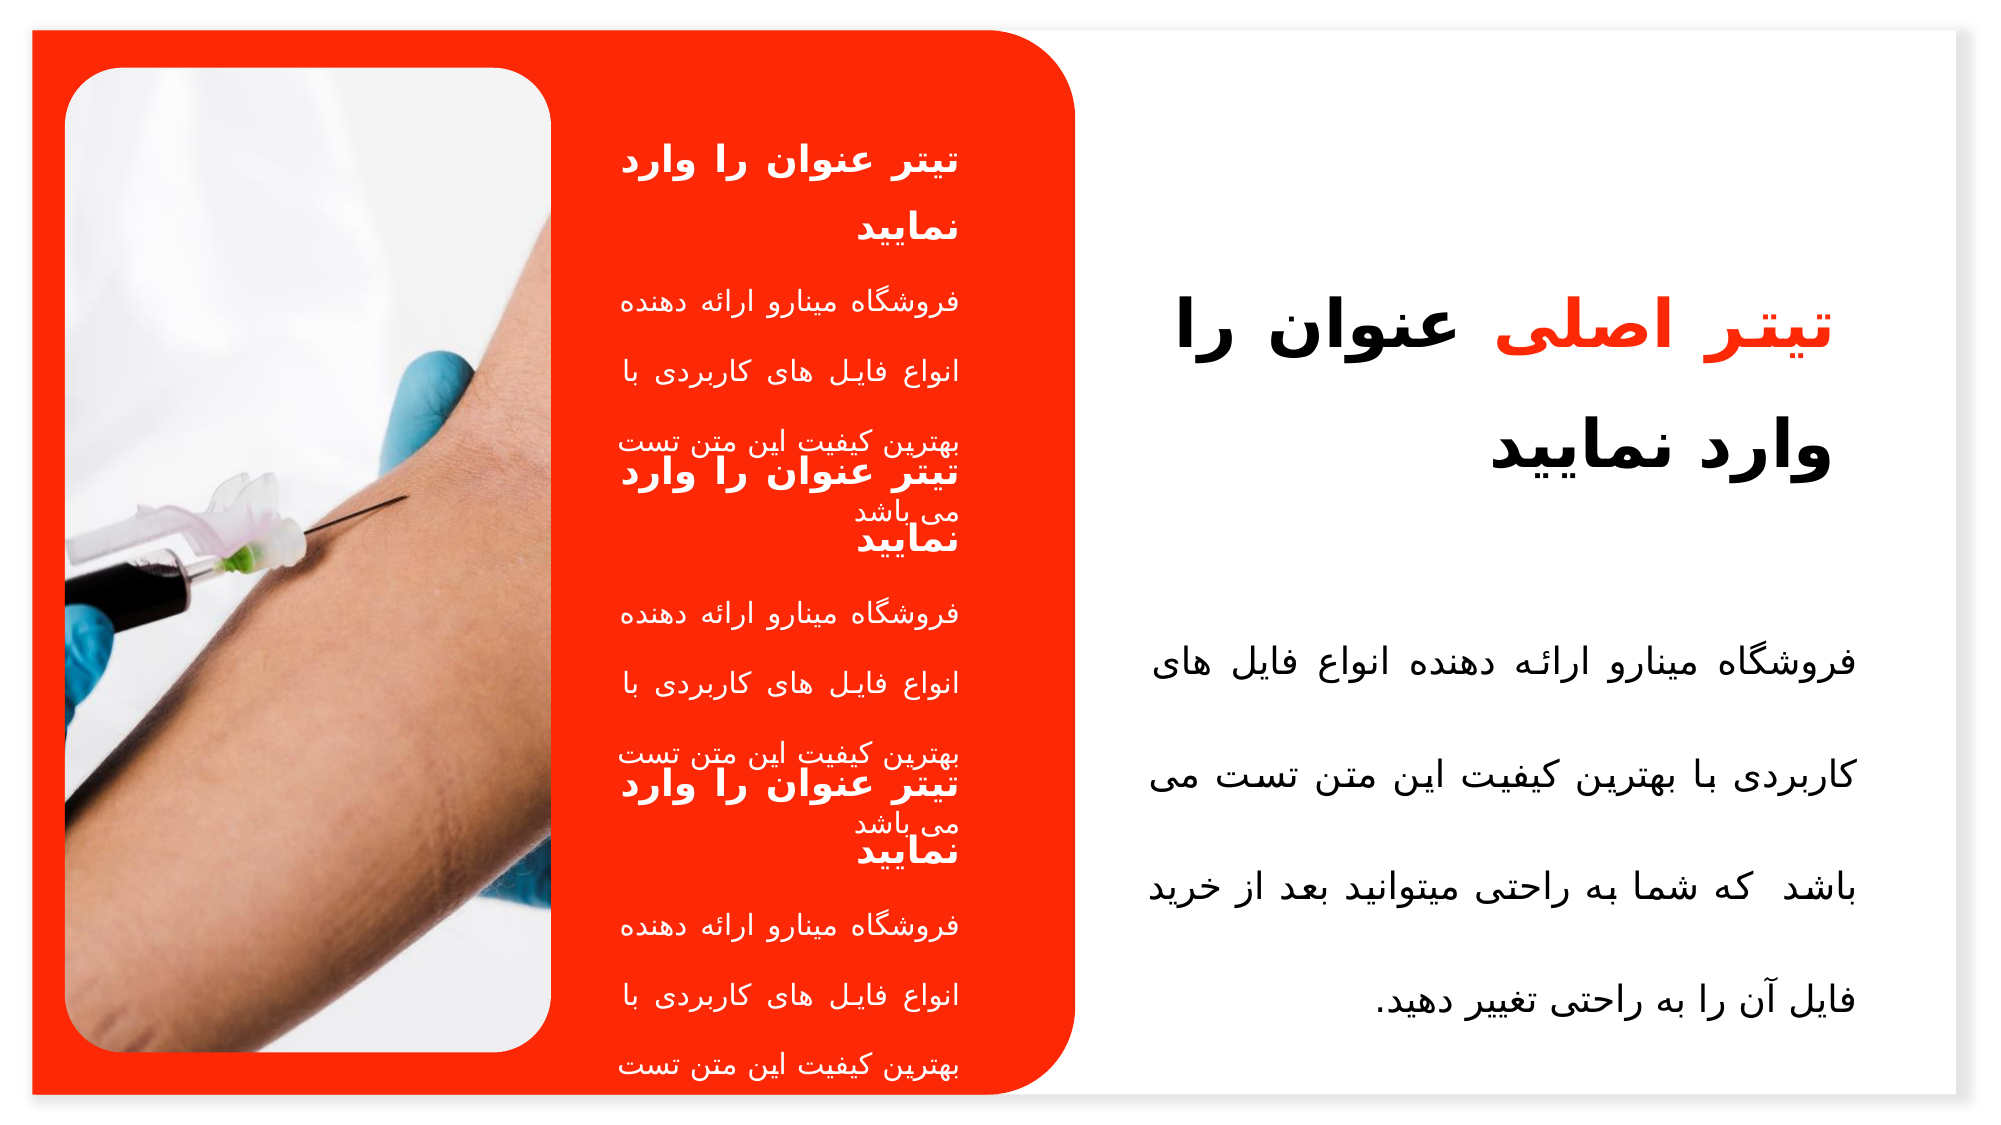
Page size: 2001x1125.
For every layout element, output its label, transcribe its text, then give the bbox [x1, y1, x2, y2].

picture [88, 639, 94, 650]
text_box فروشگاه مینارو ارائه دهنده انواع فایل های کاربردی با بهترین کیفیت این متن تست می باشد که شما به راحتی میتوانید بعد از خرید فایل آن را به راحتی تغییر دهید. [1130, 562, 1873, 1028]
text_box تیتر عنوان را وارد نمایید فروشگاه مینارو ارائه دهنده انواع فایل های کاربردی با بهترین کیفیت این متن تست می باشد [601, 416, 975, 728]
text_box تیتر عنوان را وارد نمایید فروشگاه مینارو ارائه دهنده انواع فایل های کاربردی با بهترین کیفیت این متن تست می باشد [601, 728, 975, 1125]
text_box تیتر اصلی عنوان را وارد نمایید [1152, 233, 1851, 488]
text_box تیتر عنوان را وارد نمایید فروشگاه مینارو ارائه دهنده انواع فایل های کاربردی با بهترین کیفیت این متن تست می باشد [601, 104, 975, 416]
picture [64, 67, 551, 1053]
